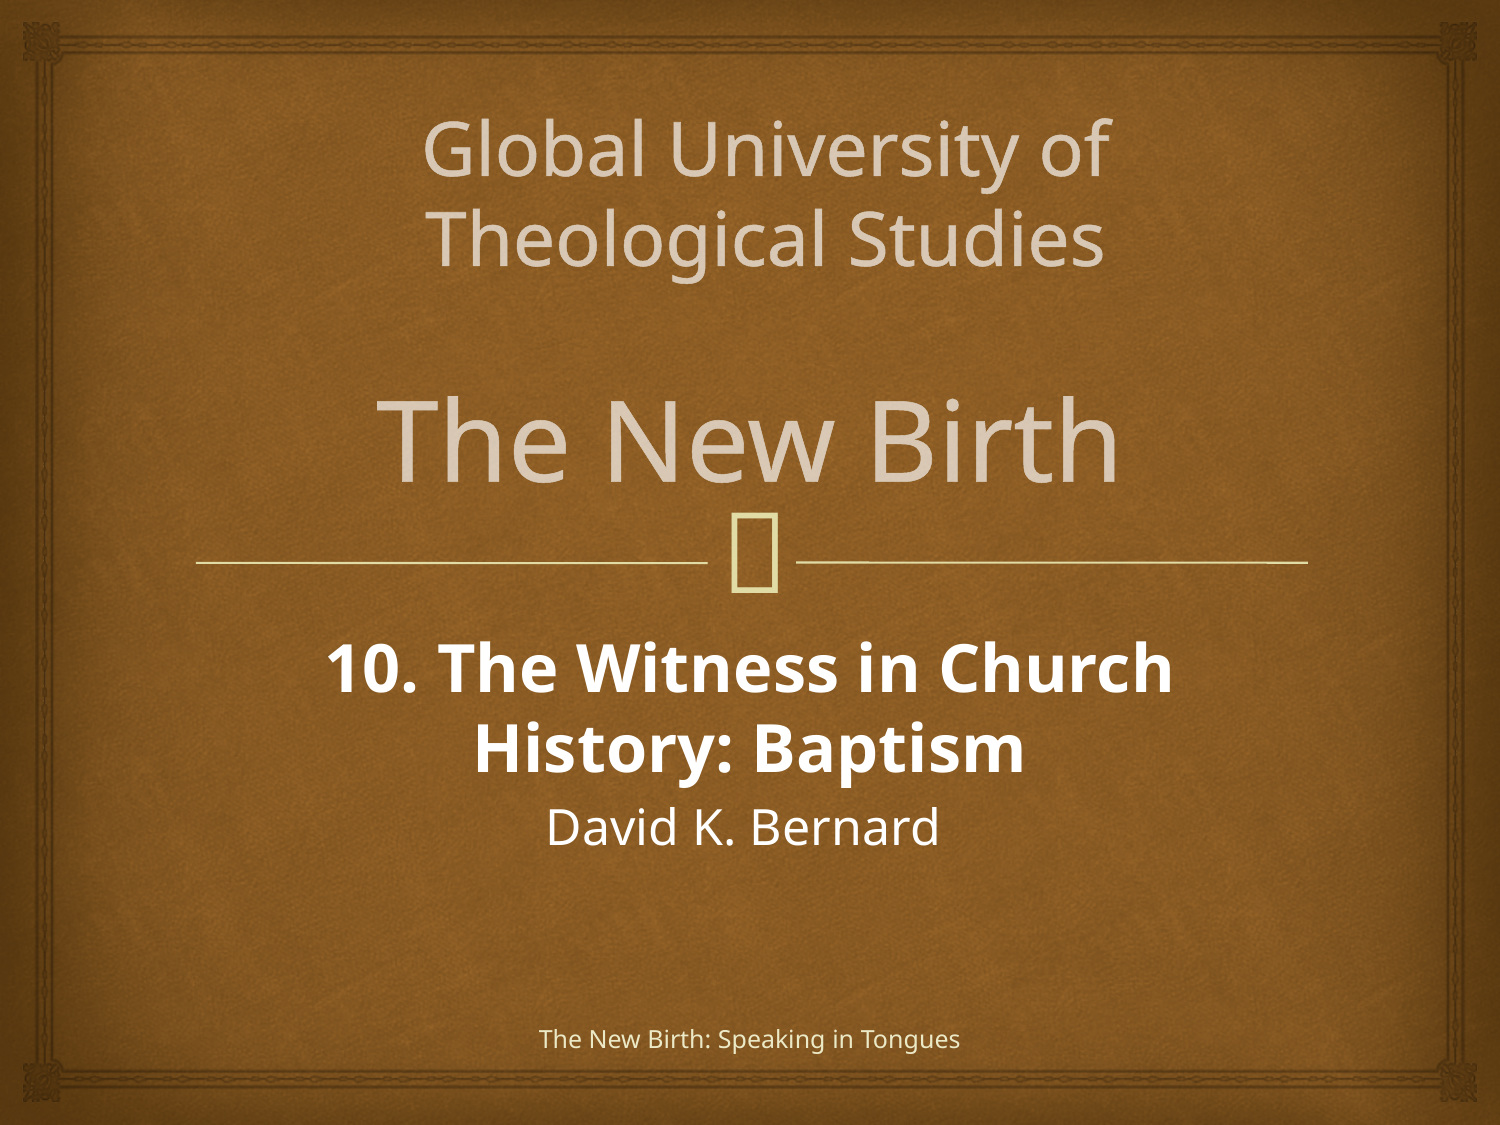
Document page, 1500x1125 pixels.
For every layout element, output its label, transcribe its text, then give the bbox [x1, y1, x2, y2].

title The New Birth [194, 227, 1306, 512]
picture [0, 0, 1500, 1125]
text_box Global University of Theological Studies [225, 98, 1306, 289]
footer The New Birth: Speaking in Tongues [512, 1010, 988, 1071]
subtitle 10. The Witness in Church History: Baptism David K. Bernard [225, 618, 1275, 906]
